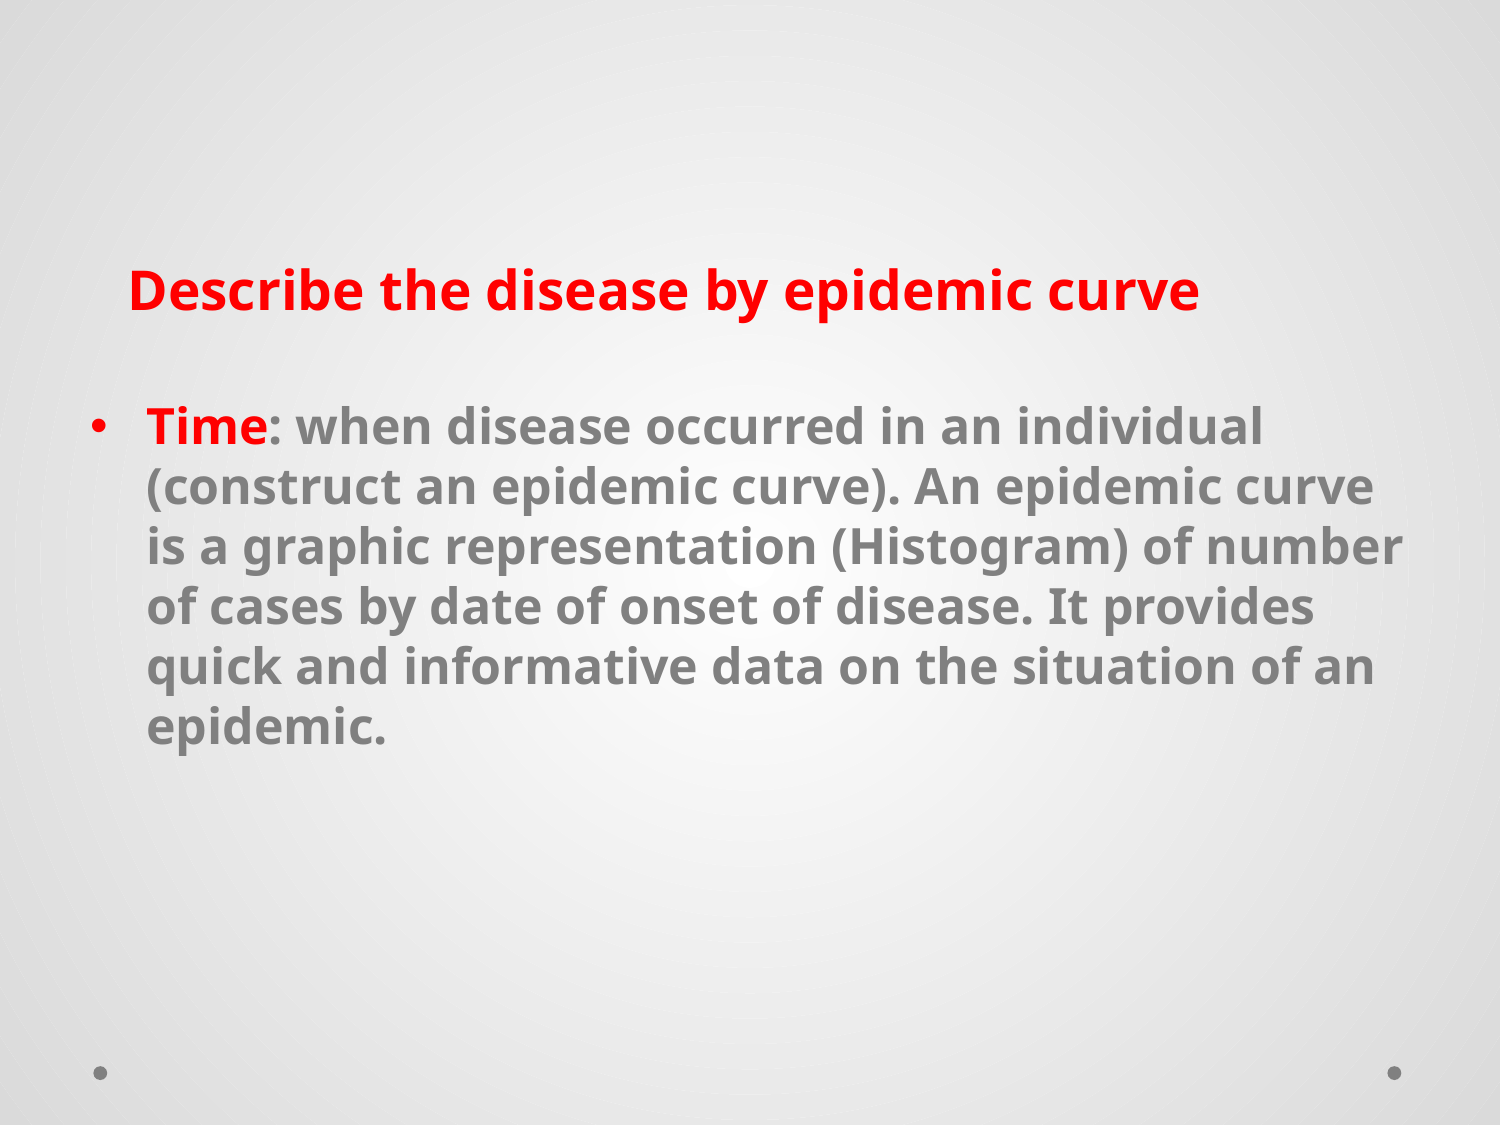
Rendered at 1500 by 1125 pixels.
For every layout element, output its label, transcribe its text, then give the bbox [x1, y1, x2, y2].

list Time: when disease occurred in an individual (construct an epidemic curve). An epidemic curve is a graphic representation (Histogram) of number of cases by date of onset of disease. It provides quick and informative data on the situation of an epidemic. [75, 387, 1425, 1125]
title Describe the disease by epidemic curve [112, 75, 1463, 450]
